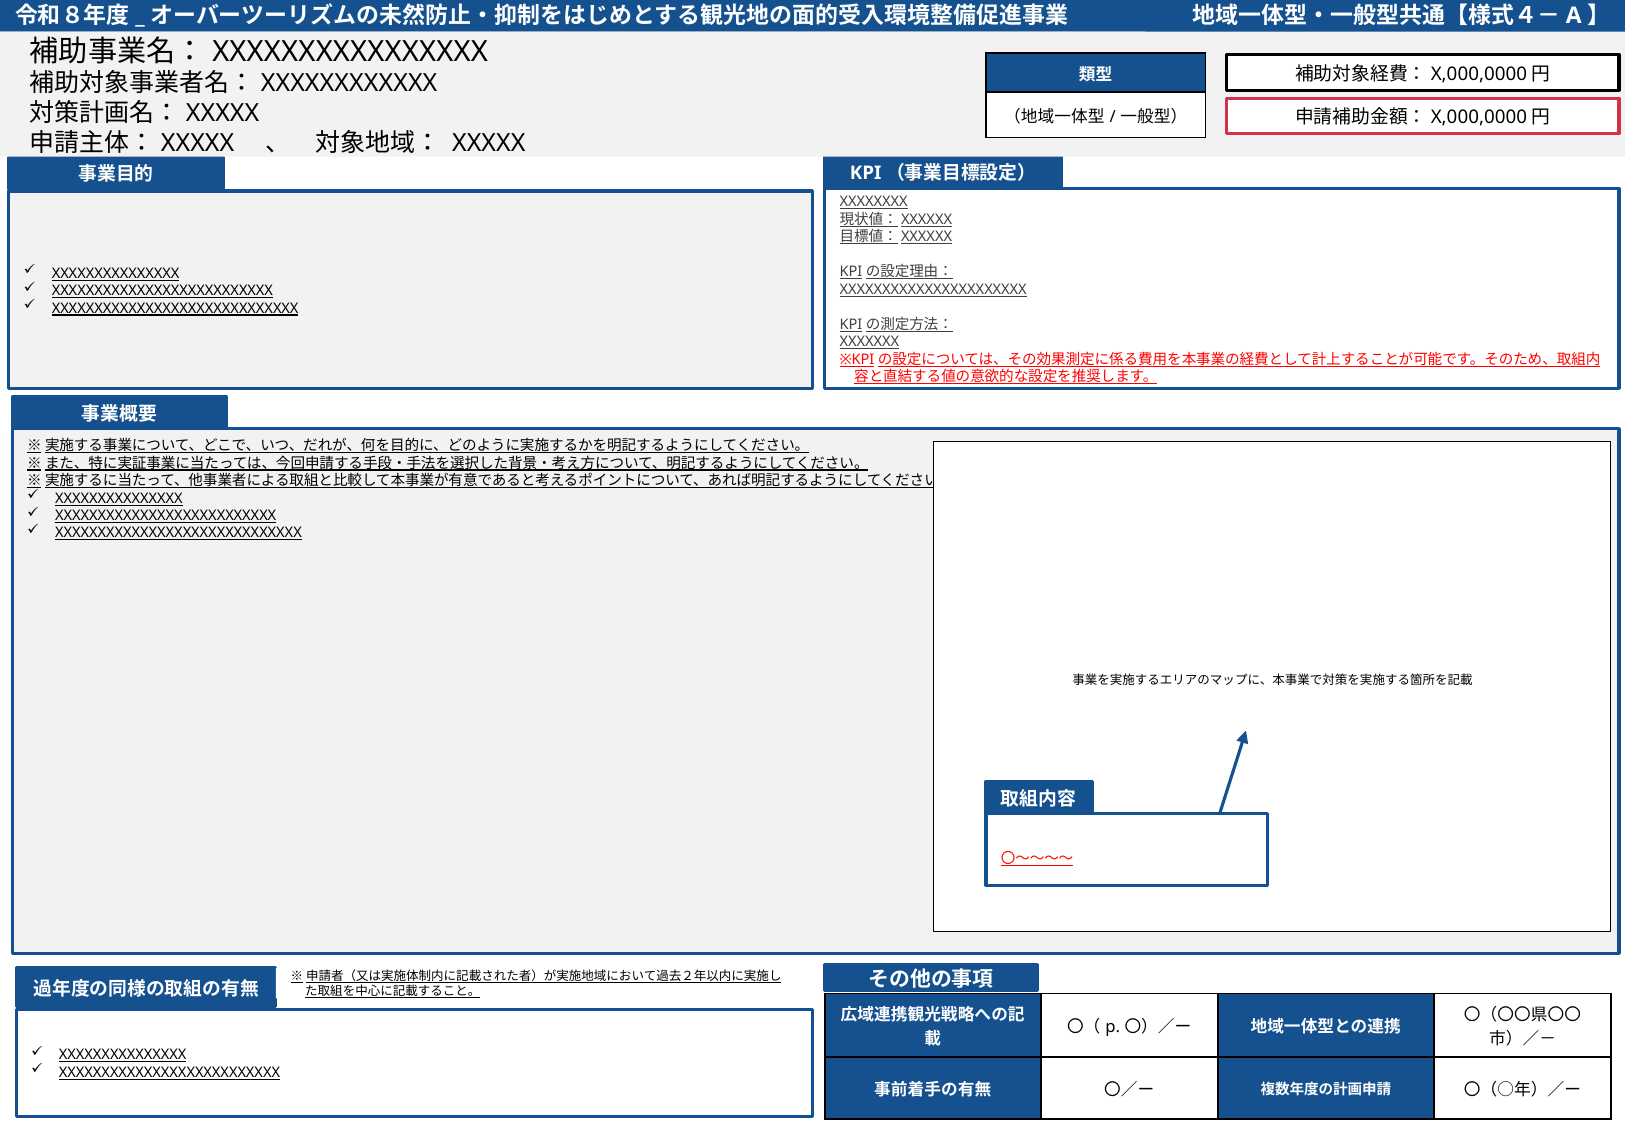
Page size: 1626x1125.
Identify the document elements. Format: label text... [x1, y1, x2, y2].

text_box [1201, 730, 1247, 869]
table_header 類型 [987, 54, 1205, 91]
text_box 補助対象経費：X,000,0000円 [1226, 54, 1619, 91]
table_cell 〇／ー [1042, 1058, 1217, 1118]
text_box その他の事項 [824, 964, 1038, 991]
table_header 〇（p.〇）／ー [1042, 994, 1217, 1056]
table_cell （地域一体型/一般型） [987, 93, 1205, 137]
text_box XXXXXXXXXXXXXXX XXXXXXXXXXXXXXXXXXXXXXXXXX [16, 1009, 813, 1117]
table_header 〇（〇〇県〇〇市）／－ [1435, 994, 1610, 1056]
text_box 申請補助金額：X,000,0000円 [1226, 98, 1619, 134]
text_box 事業概要 [12, 396, 227, 428]
text_box 地域一体型・一般型共通【様式４－A】 [1145, 0, 1625, 31]
table_cell 複数年度の計画申請 [1219, 1058, 1433, 1118]
table_header 地域一体型との連携 [1219, 994, 1433, 1056]
text_box ※申請者（又は実施体制内に記載された者）が実施地域において過去２年以内に実施した取組を中心に記載すること。 [275, 967, 802, 999]
table_cell 〇（○年）／ー [1435, 1058, 1610, 1118]
table_cell 事前着手の有無 [826, 1058, 1040, 1118]
text_box KPI（事業目標設定） [824, 157, 1062, 188]
table_header 広域連携観光戦略への記載 [826, 994, 1040, 1056]
text_box XXXXXXXX 現状値：XXXXXX 目標値：XXXXXX KPIの設定理由： XXXXXXXXXXXXXXXXXXXXXX KPIの測定方法： XXXXXXX ※KPIの設定については、その効果測定に係る費用を本事業の経費として計上することが可能です。そのため、取組内容と直結する値の意欲的な設定を推奨します。 [824, 188, 1619, 389]
text_box 事業を実施するエリアのマップに、本事業で対策を実施する箇所を記載 [933, 441, 1611, 932]
text_box 事業目的 [8, 157, 223, 189]
text_box 取組内容 [985, 781, 1093, 814]
text_box 〇～～～～ [985, 813, 1268, 886]
title 令和８年度_オーバーツーリズムの未然防止・抑制をはじめとする観光地の面的受入環境整備促進事業 [0, 0, 1145, 31]
text_box ※実施する事業について、どこで、いつ、だれが、何を目的に、どのように実施するかを明記するようにしてください。 ※また、特に実証事業に当たっては、今回申請する手段・手法を選択した背景・考え方について、明記するようにしてください。 ※実施するに当たって、他事業者による取組と比較して本事業が有意であると考えるポイントについて、あれば明記するようにしてください。 XXXXXXXXXXXXXXX XXXXXXXXXXXXXXXXXXXXXXXXXX XXXXXXXXXXXXXXXXXXXXXXXXXXXXX [12, 428, 1619, 954]
text_box XXXXXXXXXXXXXXX XXXXXXXXXXXXXXXXXXXXXXXXXX XXXXXXXXXXXXXXXXXXXXXXXXXXXXX [8, 191, 813, 389]
text_box 過年度の同様の取組の有無 [16, 967, 276, 1007]
text_box 補助事業名：XXXXXXXXXXXXXXXX 補助対象事業者名：XXXXXXXXXXXX 対策計画名：XXXXX 申請主体：XXXXX 、 対象地域： XXXXX [0, 31, 1625, 157]
